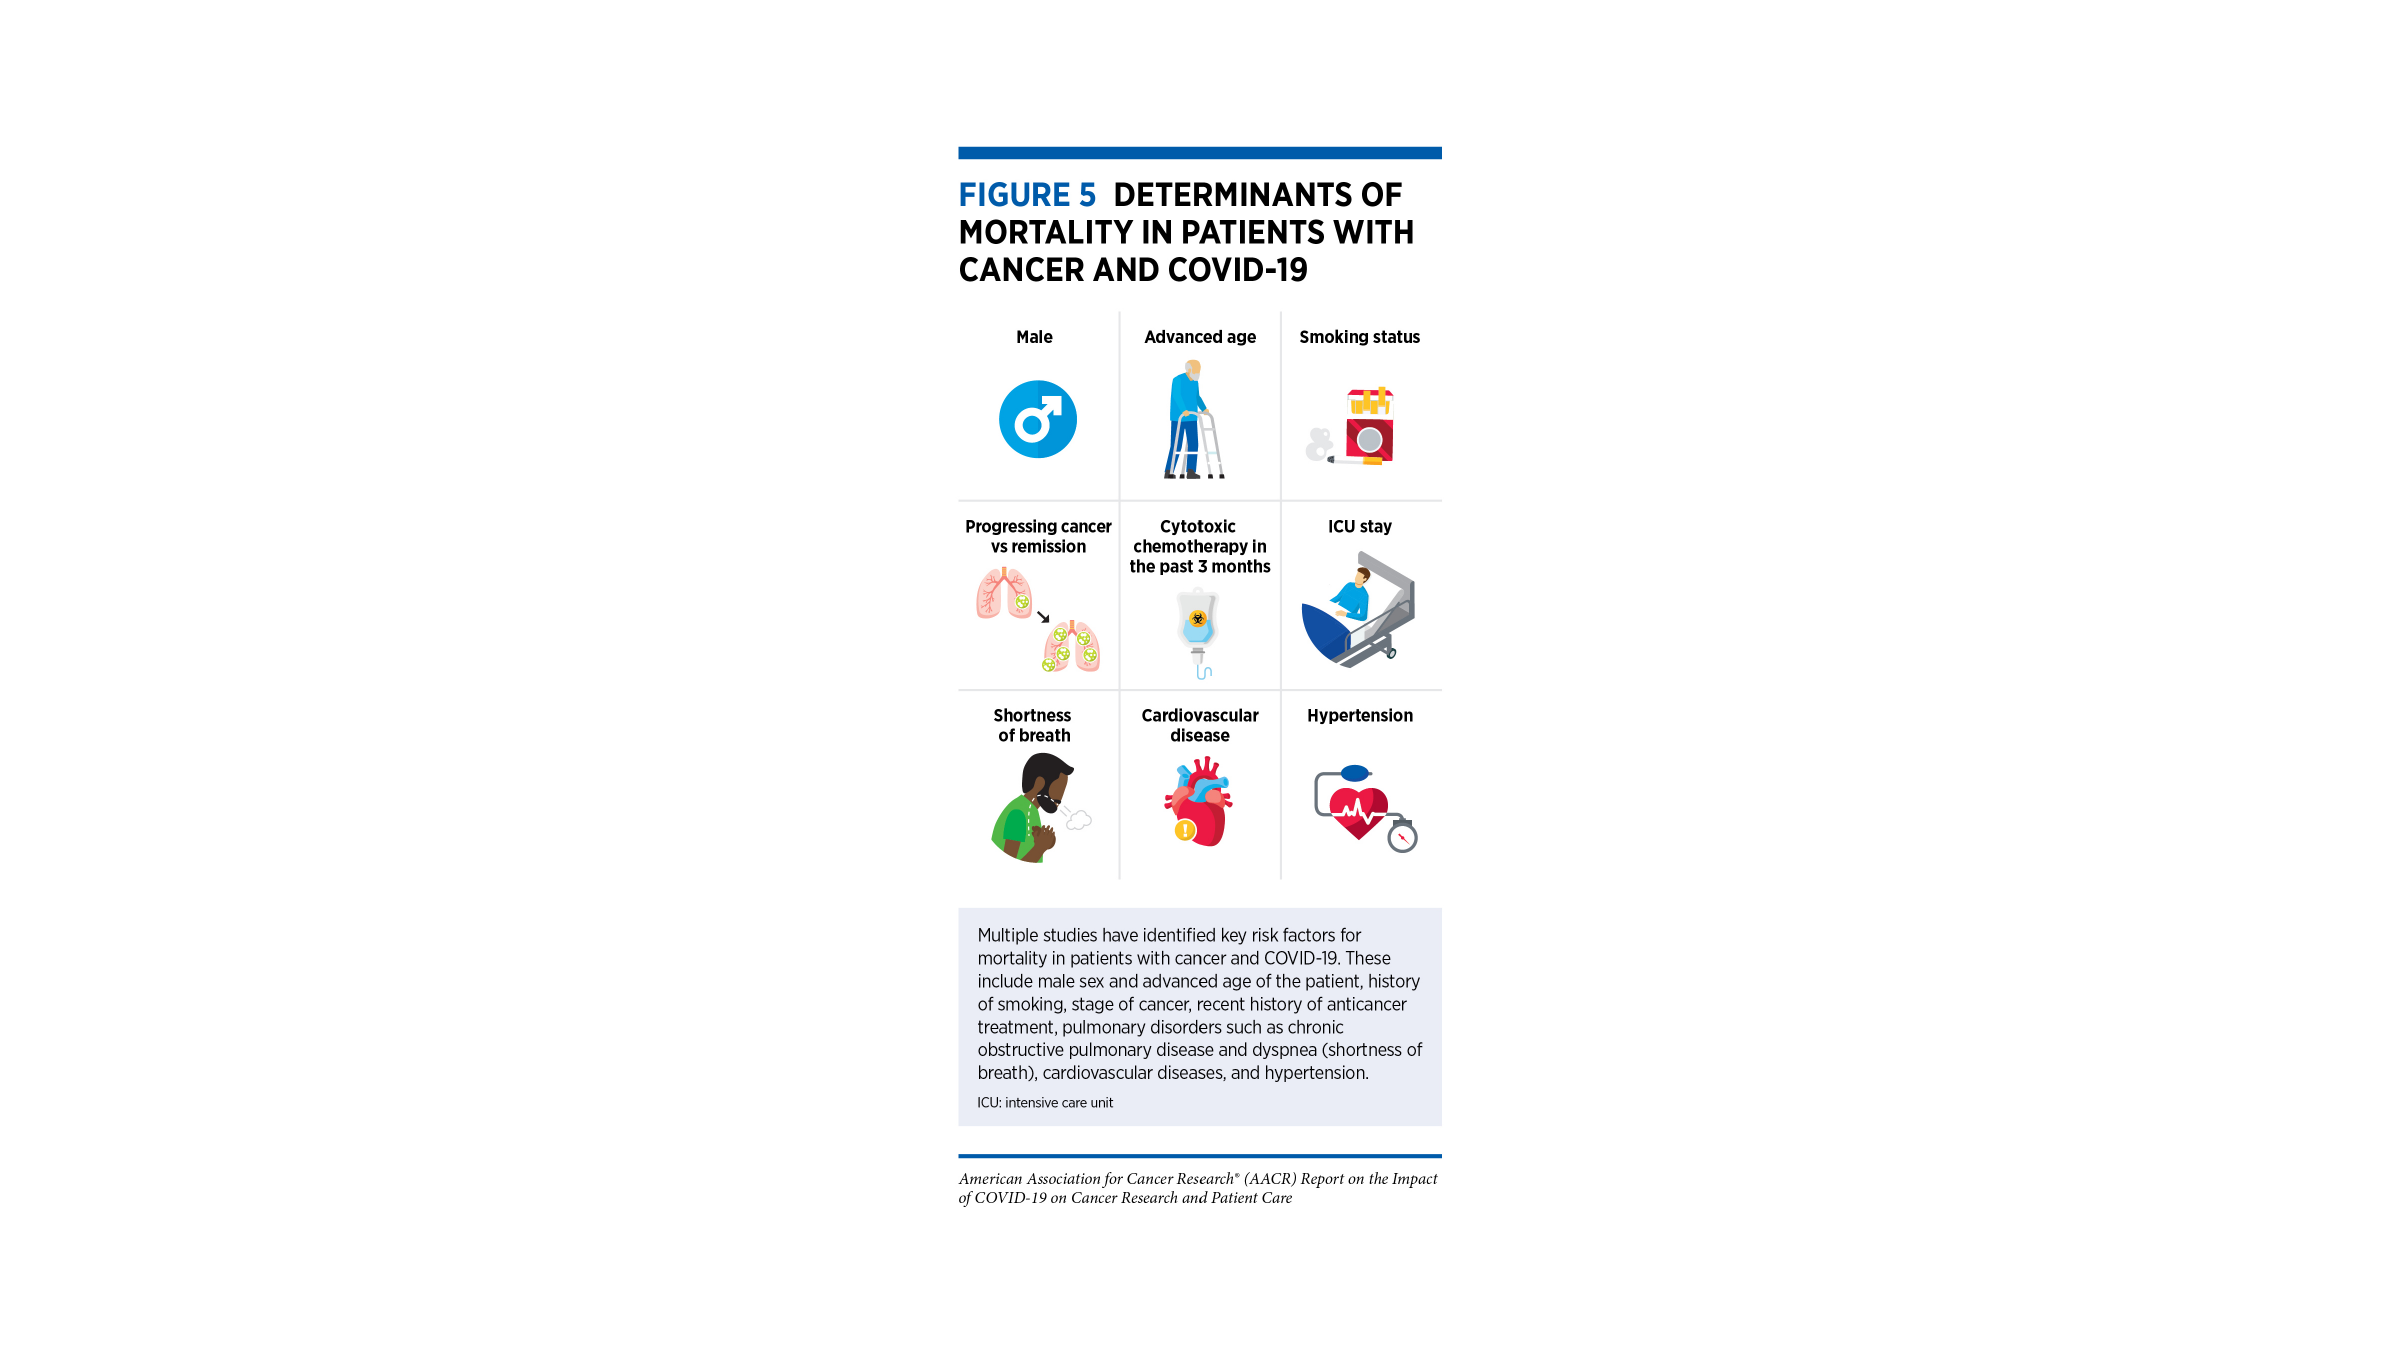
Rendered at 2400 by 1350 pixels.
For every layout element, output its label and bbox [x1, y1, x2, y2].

picture [943, 132, 1457, 1218]
